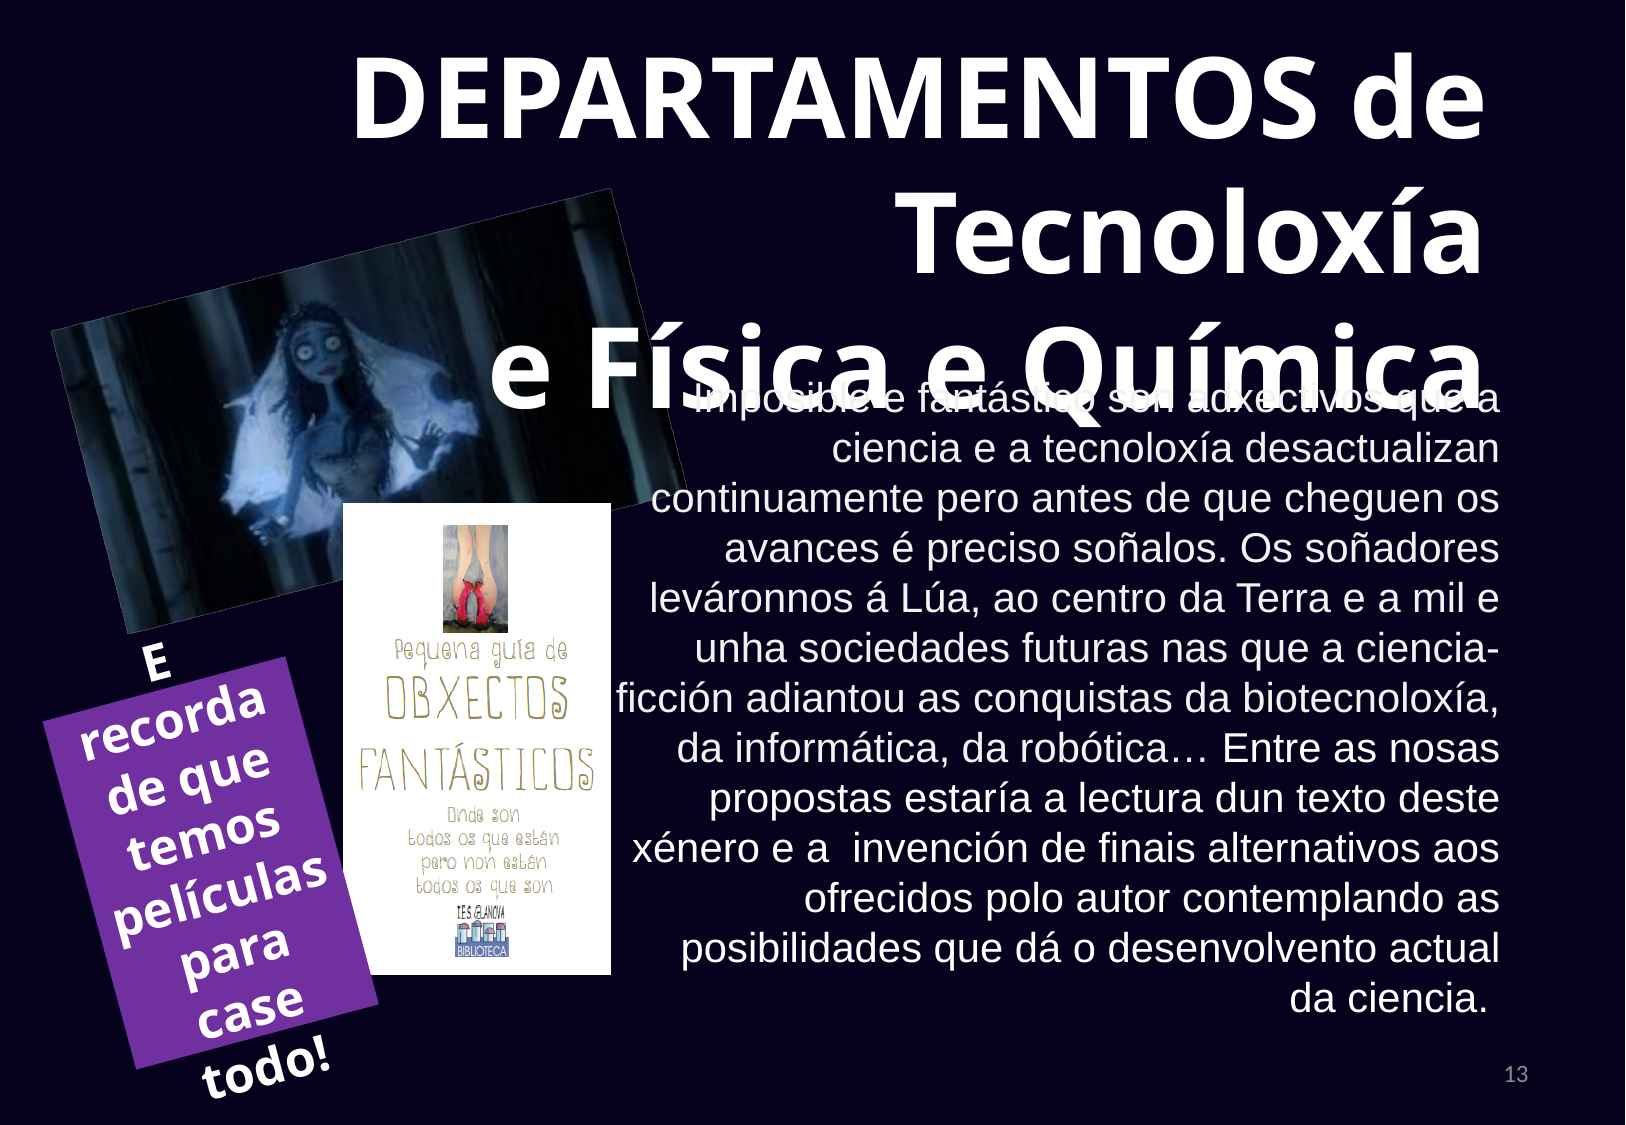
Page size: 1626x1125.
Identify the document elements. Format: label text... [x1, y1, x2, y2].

title DEPARTAMENTOS de Tecnoloxía e Física e Química [156, 93, 1504, 363]
text_box E recordade que temos películas para case todo! [40, 654, 381, 1072]
slide_number 13 [1164, 1042, 1544, 1103]
picture [52, 253, 659, 975]
subtitle Imposible e fantástico son adxectivos que a ciencia e a tecnoloxía desactualizan continuamente pero antes de que cheguen os avances é preciso soñalos. Os soñadores leváronnos á Lúa, ao centro da Terra e a mil e unha sociedades futuras nas que a ciencia-ficción adiantou as conquistas da biotecnoloxía, da informática, da robótica… Entre as nosas propostas estaría a lectura dun texto deste xénero e a invención de finais alternativos aos ofrecidos polo autor contemplando as posibilidades que dá o desenvolvento actual da ciencia. [589, 363, 1516, 1067]
